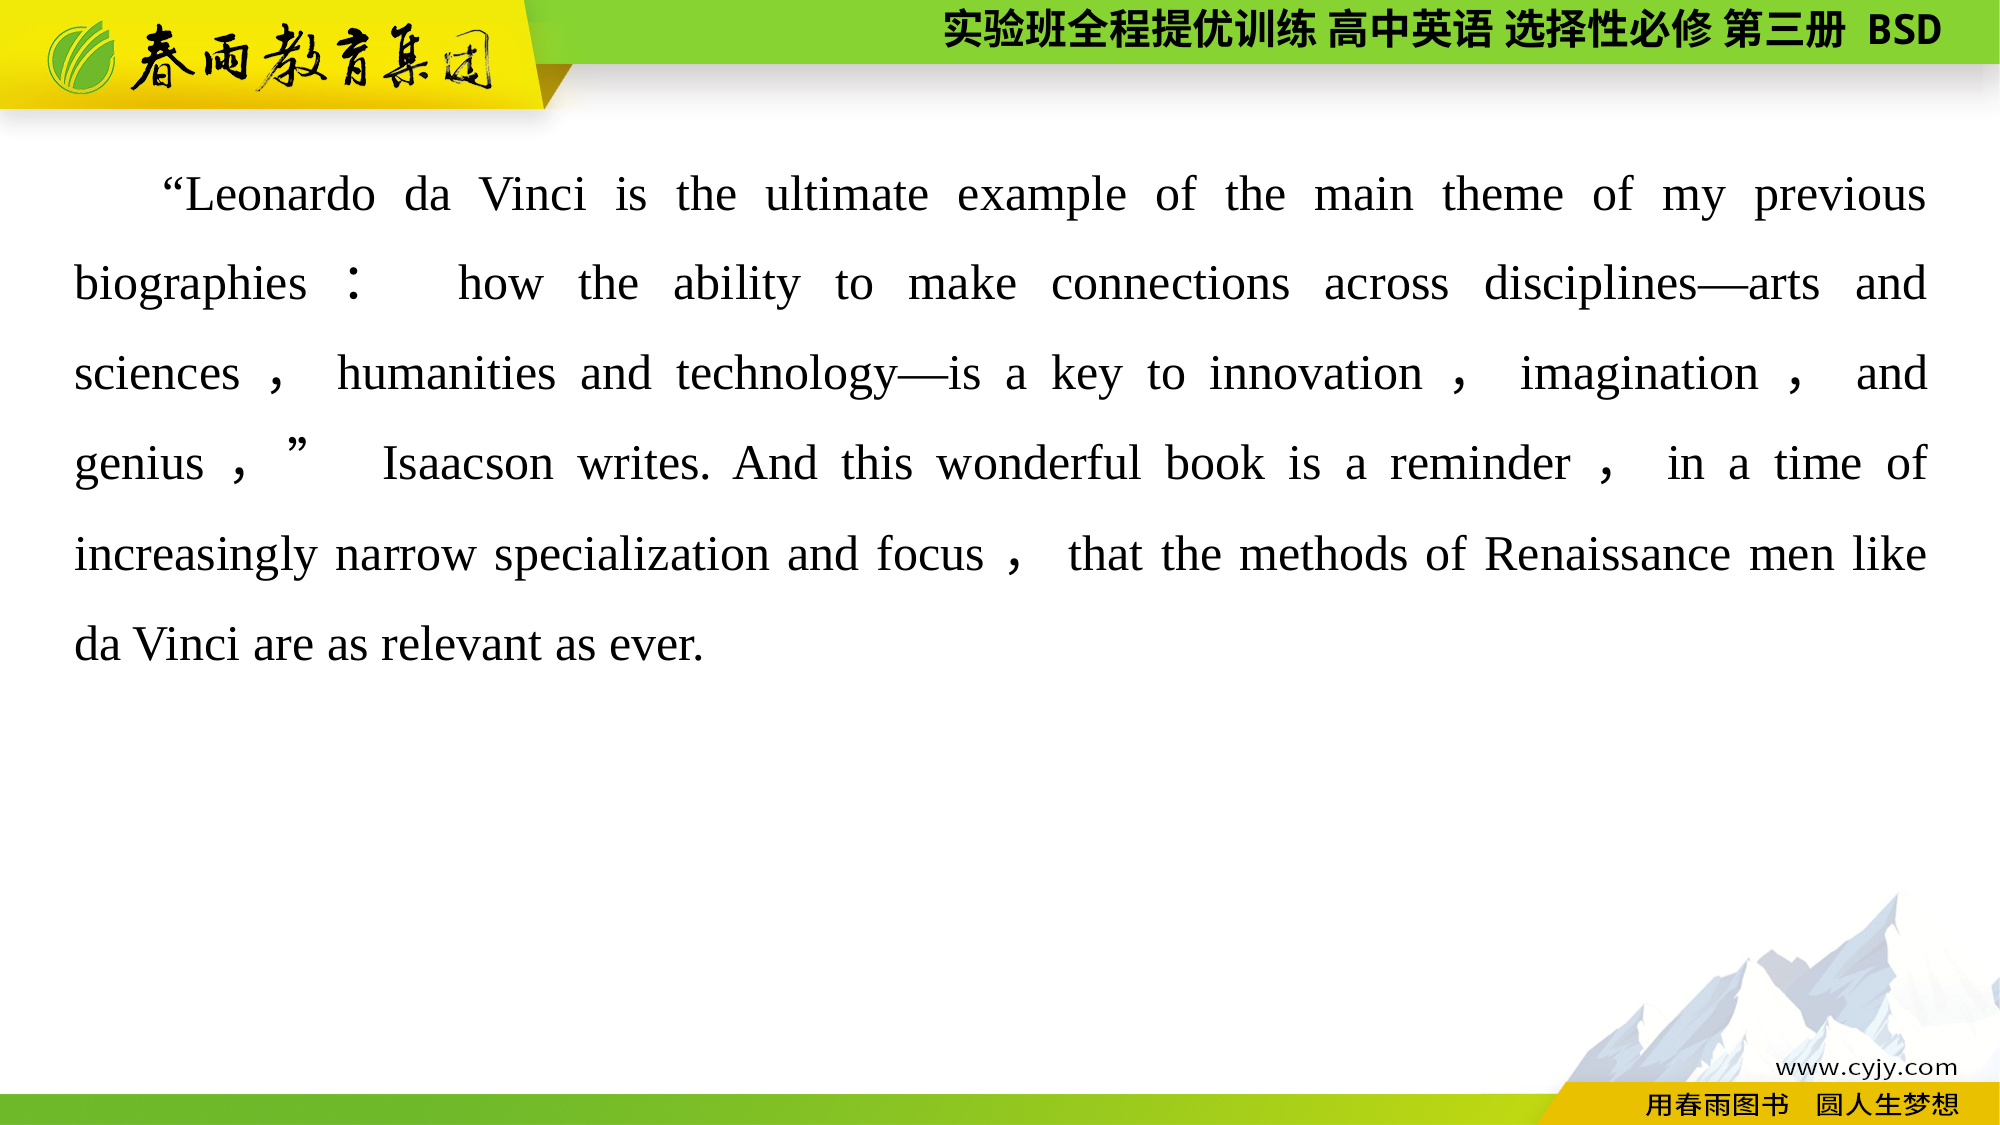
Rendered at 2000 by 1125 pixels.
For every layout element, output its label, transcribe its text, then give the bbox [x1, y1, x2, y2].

list “Leonardo da Vinci is the ultimate example of the main theme of my previous biographies： how the ability to make connections across disciplines—arts and sciences，humanities and technology—is a key to innovation，imagination，and genius，” Isaacson writes. And this wonderful book is a reminder，in a time of increasingly narrow specialization and focus，that the methods of Renaissance men like da Vinci are as relevant as ever. [59, 122, 1944, 672]
picture [0, 0, 2000, 1125]
